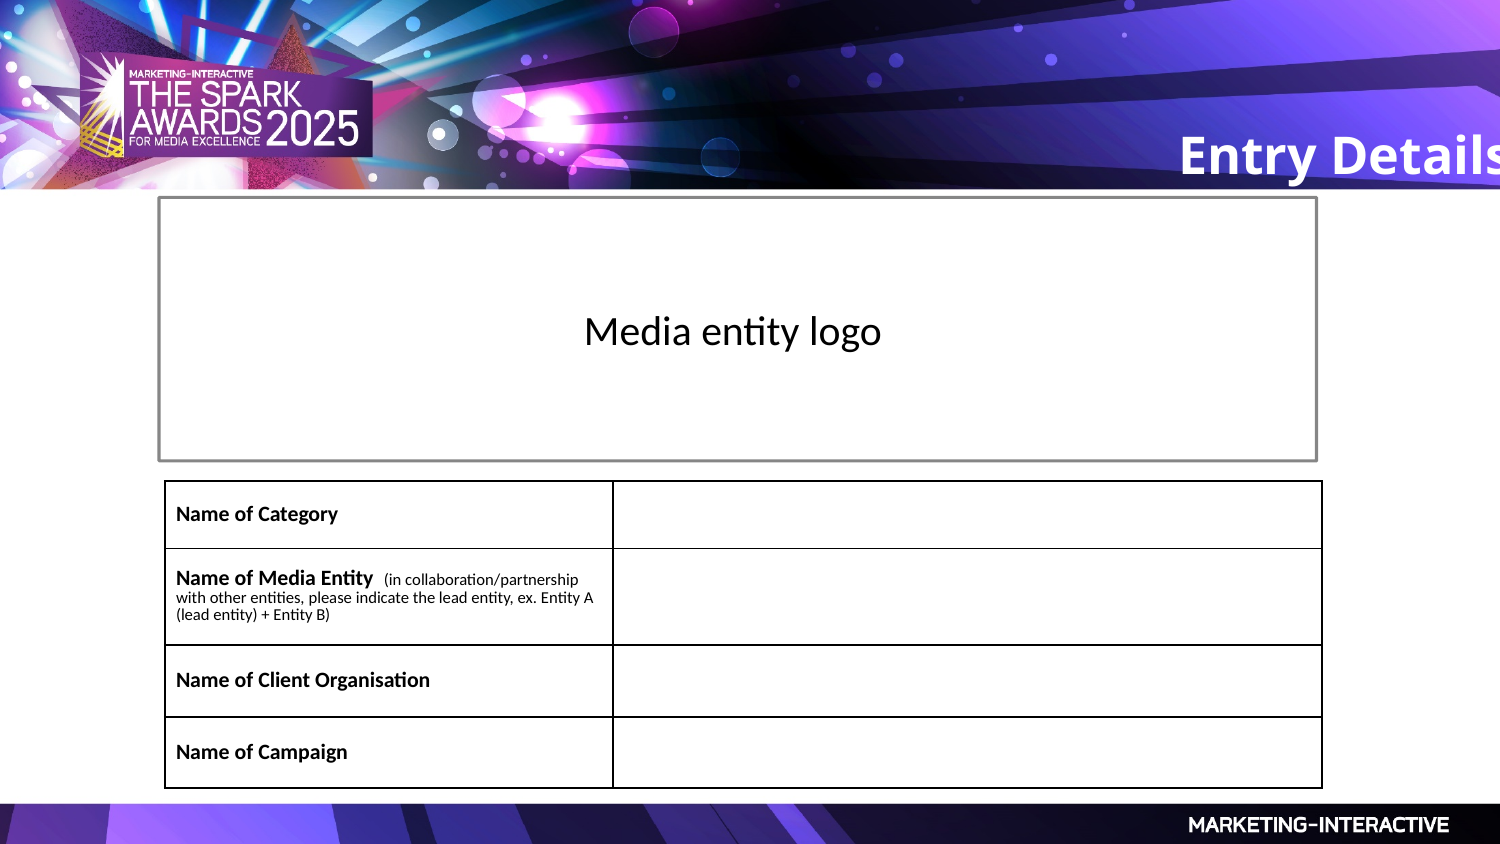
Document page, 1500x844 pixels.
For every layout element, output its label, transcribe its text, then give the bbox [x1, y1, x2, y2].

table_cell [614, 646, 1321, 716]
table_cell [614, 549, 1321, 644]
table_header Name of Category [166, 482, 612, 548]
text_box Media entity logo [159, 197, 1317, 461]
table_cell Name of Media Entity (in collaboration/partnership with other entities, please indicate the lead entity, ex. Entity A (lead entity) + Entity B) [166, 549, 612, 644]
table_cell Name of Campaign [166, 718, 612, 787]
table_cell Name of Client Organisation [166, 646, 612, 716]
text_box Entry Details [1163, 110, 1500, 198]
picture [0, 0, 1500, 844]
table_cell [614, 718, 1321, 787]
table_header [614, 482, 1321, 548]
